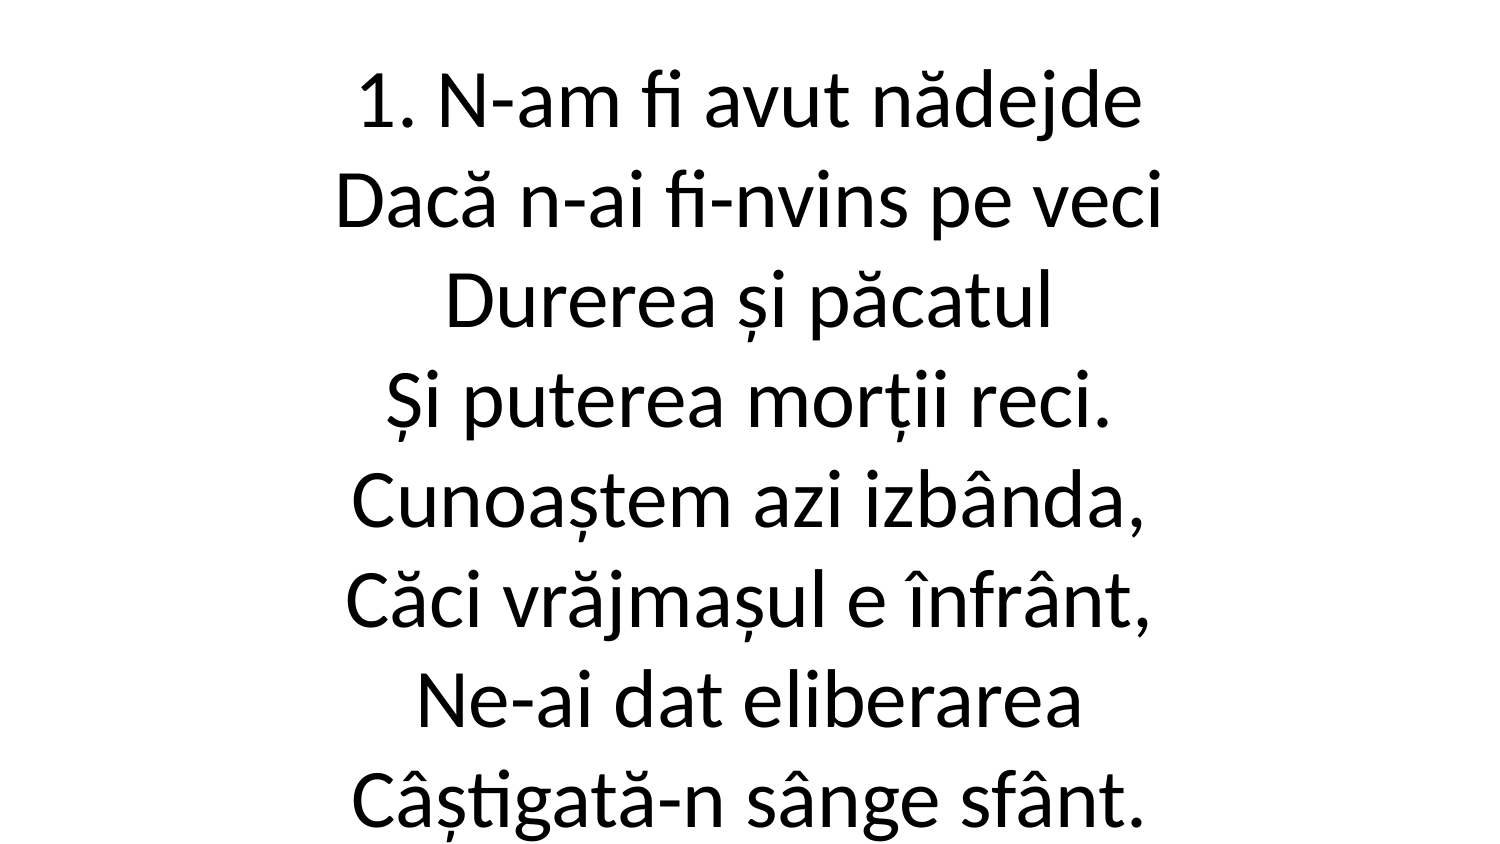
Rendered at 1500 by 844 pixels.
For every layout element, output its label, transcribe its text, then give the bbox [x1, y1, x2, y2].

text_box 1. N-am fi avut nădejde Dacă n-ai fi-nvins pe veci Durerea și păcatul Și puterea morții reci. Cunoaștem azi izbânda, Căci vrăjmașul e înfrânt, Ne-ai dat eliberarea Câștigată-n sânge sfânt. [319, 0, 1181, 844]
